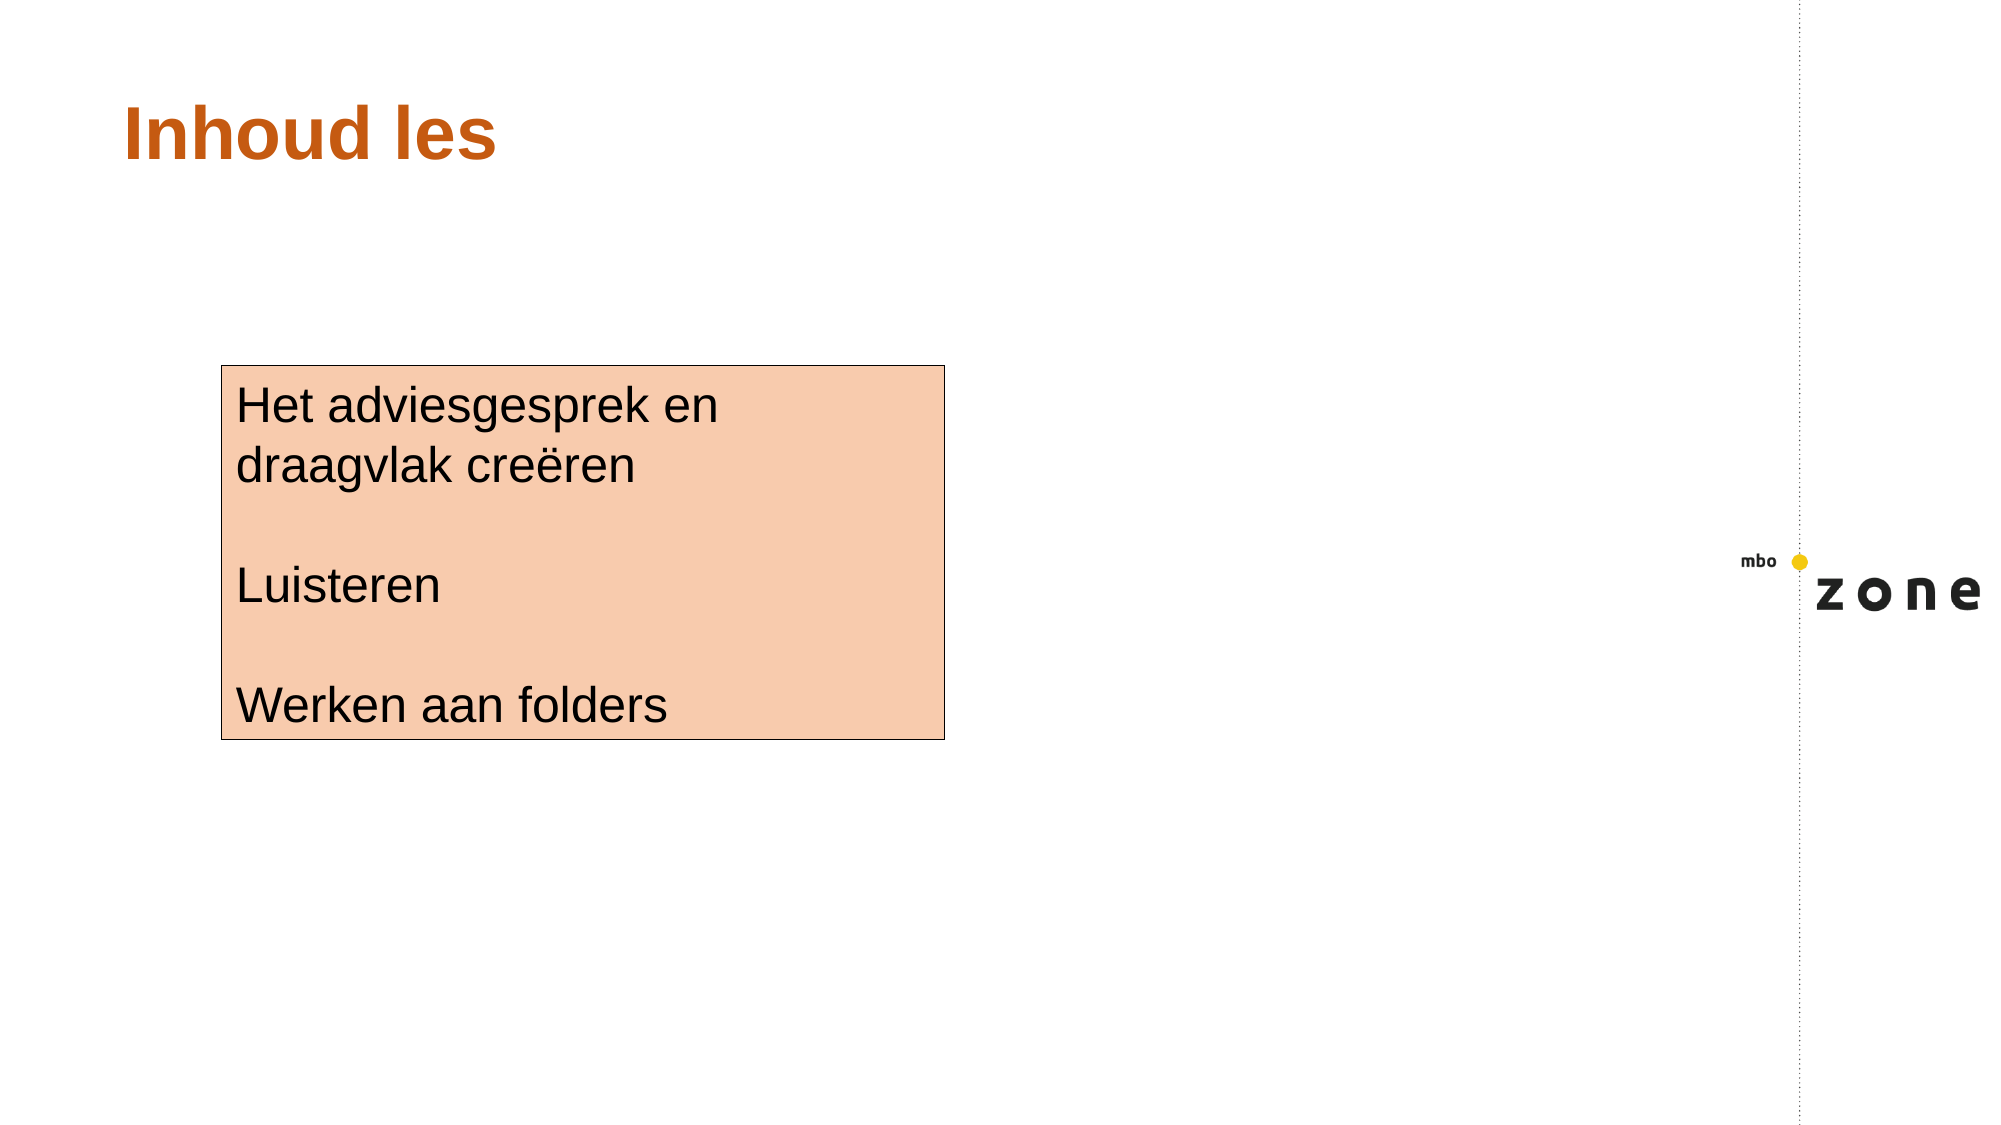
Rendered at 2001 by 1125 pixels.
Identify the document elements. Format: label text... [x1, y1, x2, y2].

title Inhoud les [124, 94, 1607, 272]
picture [1596, 0, 2001, 1125]
text_box Het adviesgesprek en draagvlak creëren Luisteren Werken aan folders [221, 365, 945, 740]
